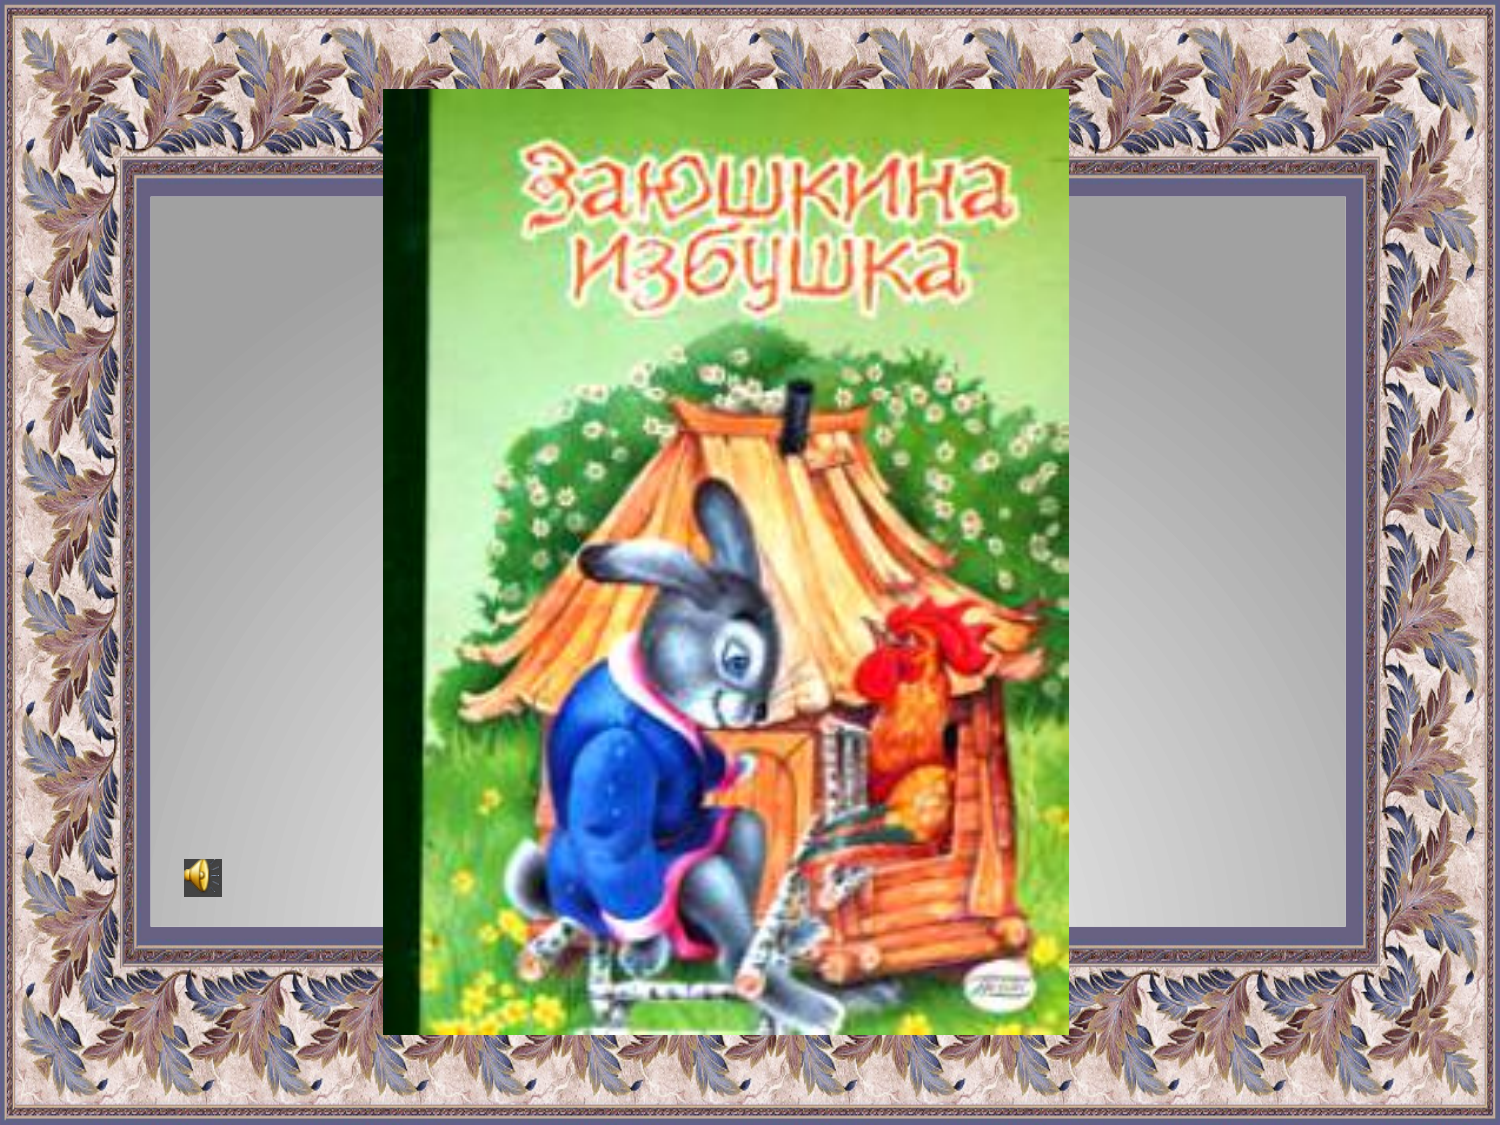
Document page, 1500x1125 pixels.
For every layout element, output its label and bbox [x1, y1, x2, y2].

list [182, 857, 224, 899]
picture [0, 0, 1500, 1125]
